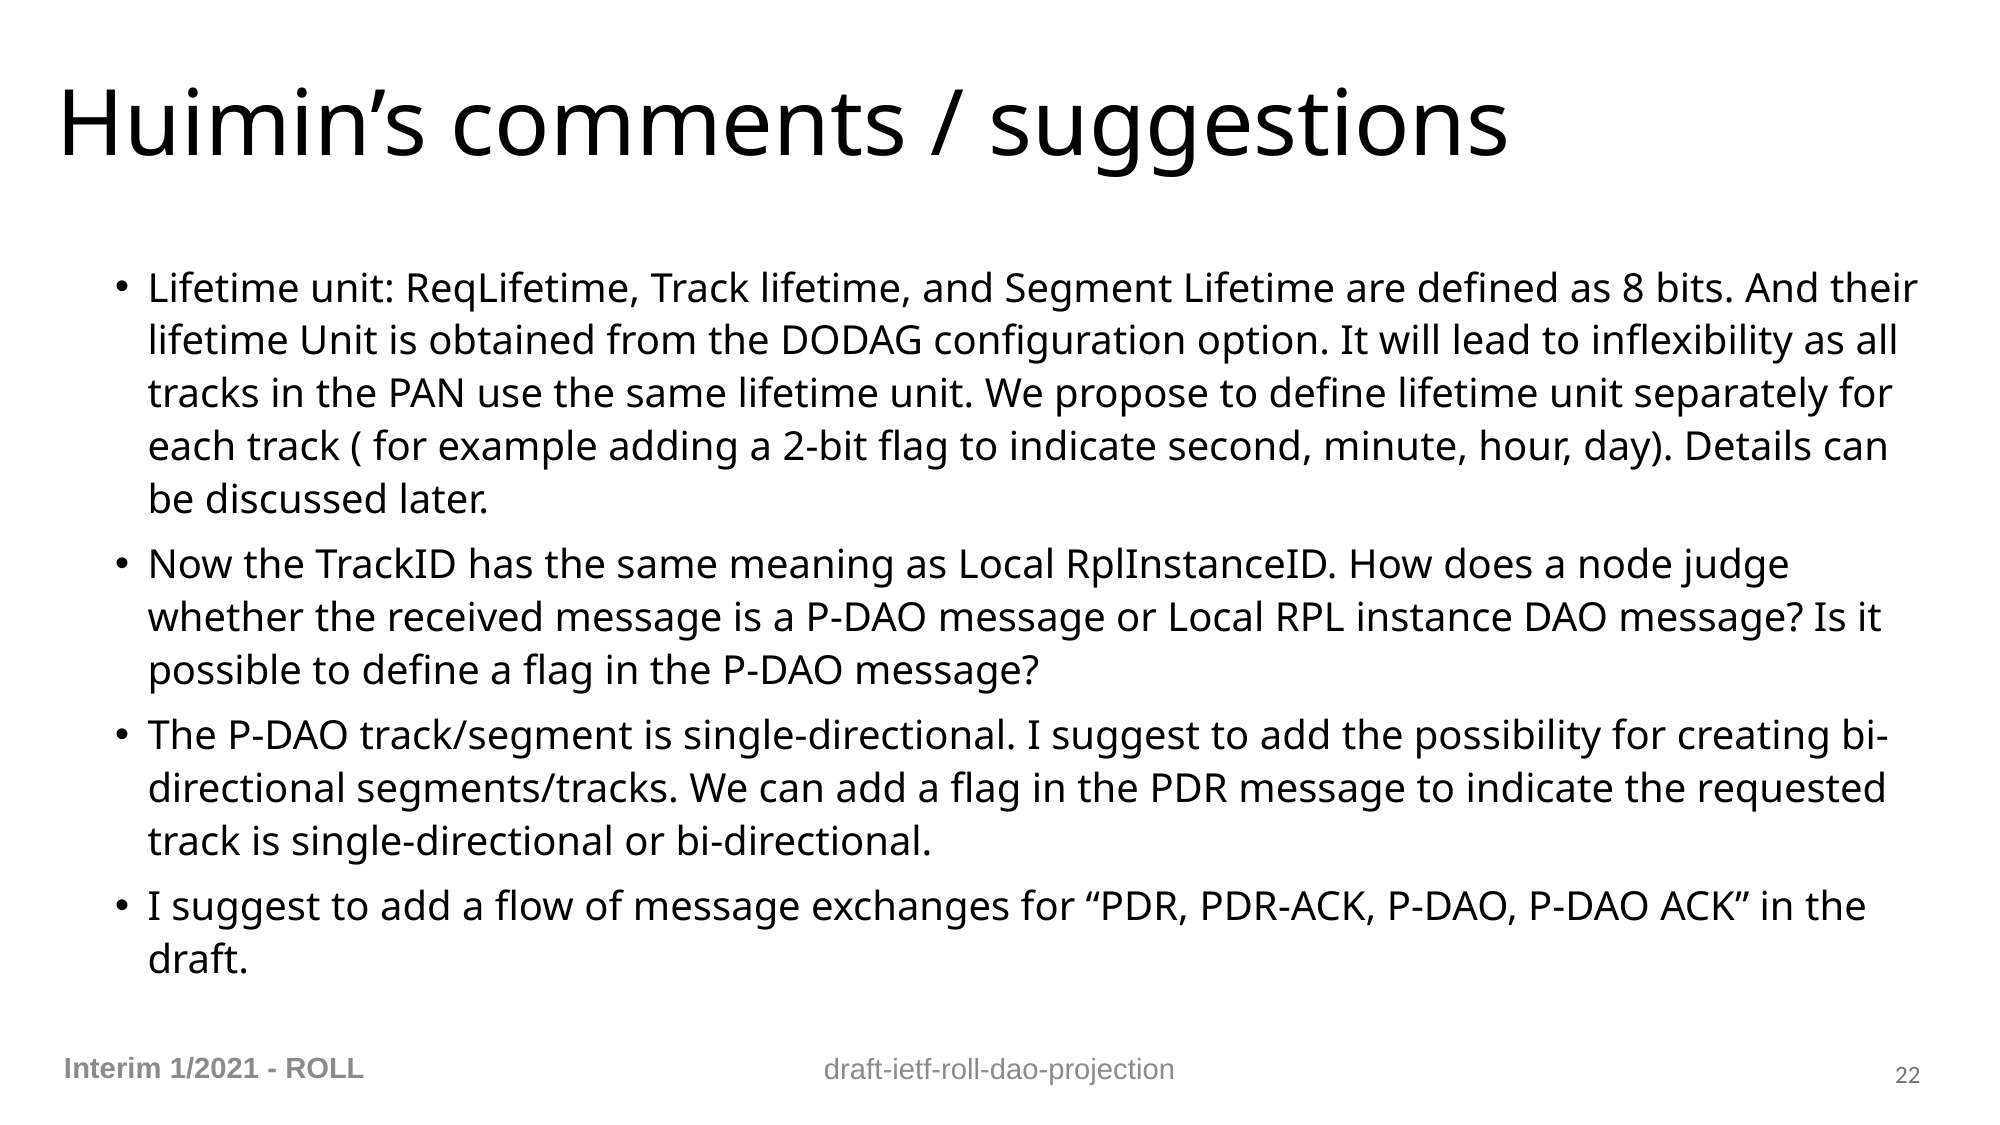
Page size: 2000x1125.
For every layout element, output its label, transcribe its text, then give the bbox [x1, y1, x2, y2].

title Huimin’s comments / suggestions [41, 16, 1767, 235]
list Lifetime unit: ReqLifetime, Track lifetime, and Segment Lifetime are defined as 8 bits. And their lifetime Unit is obtained from the DODAG configuration option. It will lead to inflexibility as all tracks in the PAN use the same lifetime unit. We propose to define lifetime unit separately for each track ( for example adding a 2-bit flag to indicate second, minute, hour, day). Details can be discussed later. Now the TrackID has the same meaning as Local RplInstanceID. How does a node judge whether the received message is a P-DAO message or Local RPL instance DAO message? Is it possible to define a flag in the P-DAO message? The P-DAO track/segment is single-directional. I suggest to add the possibility for creating bi-directional segments/tracks. We can add a flag in the PDR message to indicate the requested track is single-directional or bi-directional. I suggest to add a flow of message exchanges for “PDR, PDR-ACK, P-DAO, P-DAO ACK” in the draft. [100, 249, 1947, 998]
